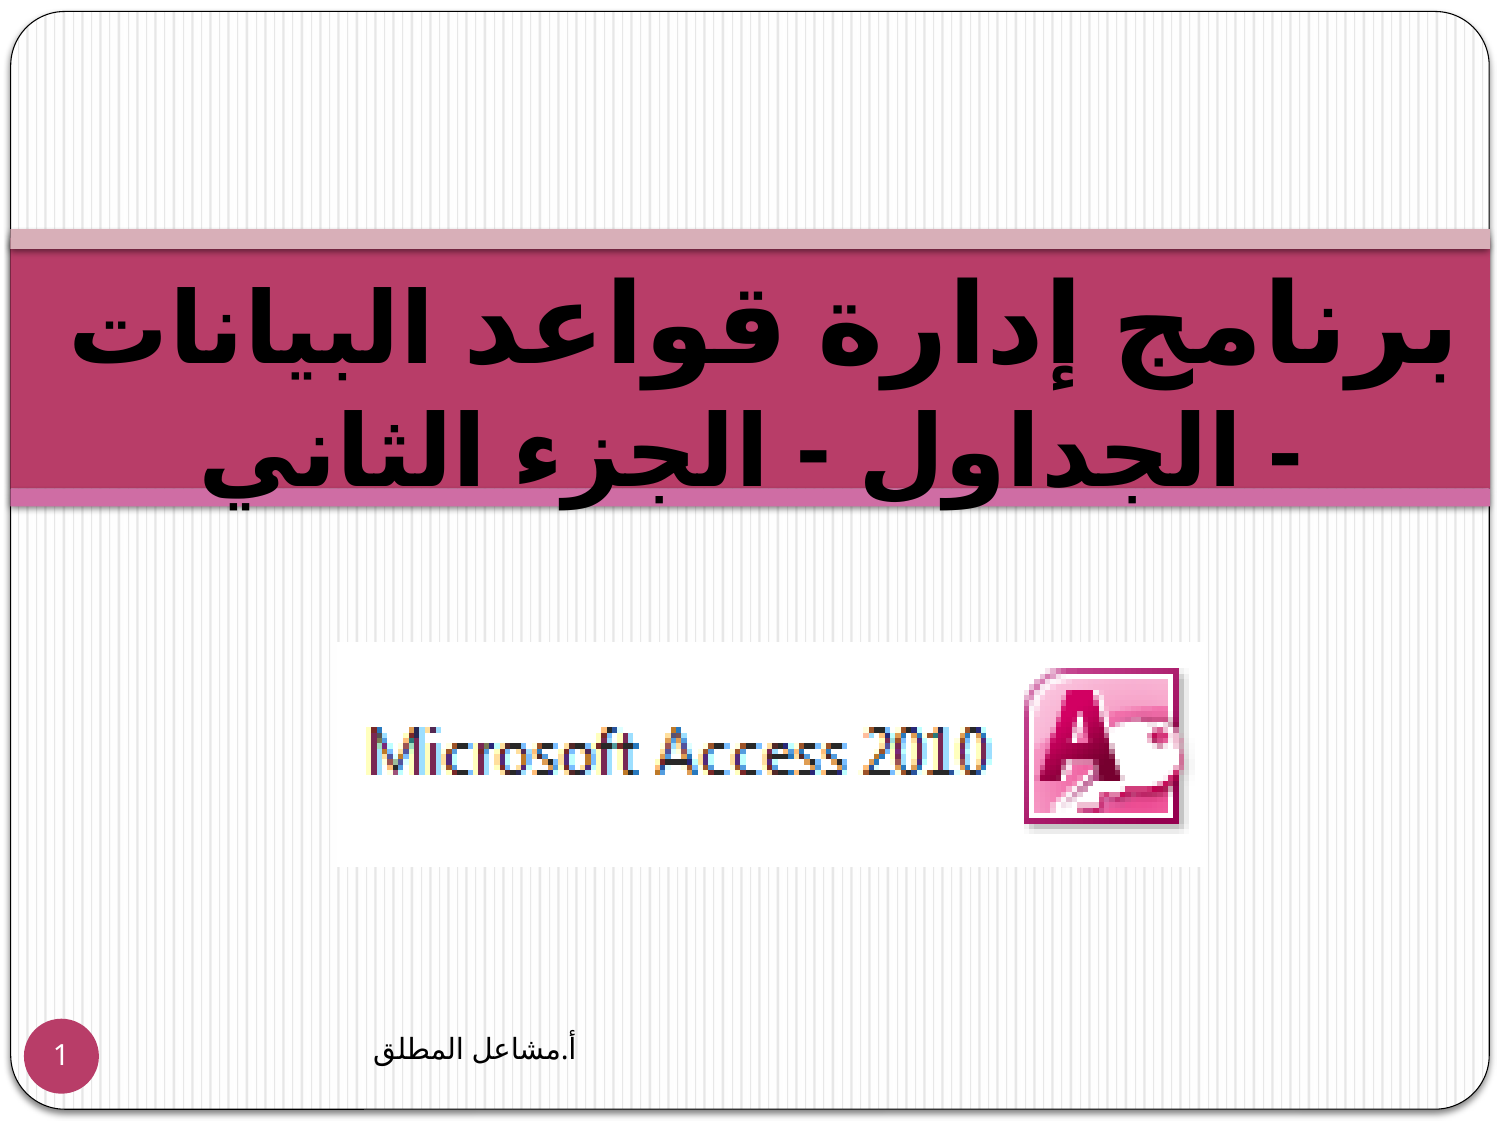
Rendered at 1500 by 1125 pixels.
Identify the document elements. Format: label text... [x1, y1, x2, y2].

slide_number 1 [23, 1018, 99, 1094]
text_box برنامج إدارة قواعد البيانات الجداول - الجزء الثاني - [24, 243, 1476, 514]
picture [336, 642, 1206, 868]
footer أ.مشاعل المطلق [150, 1012, 800, 1088]
